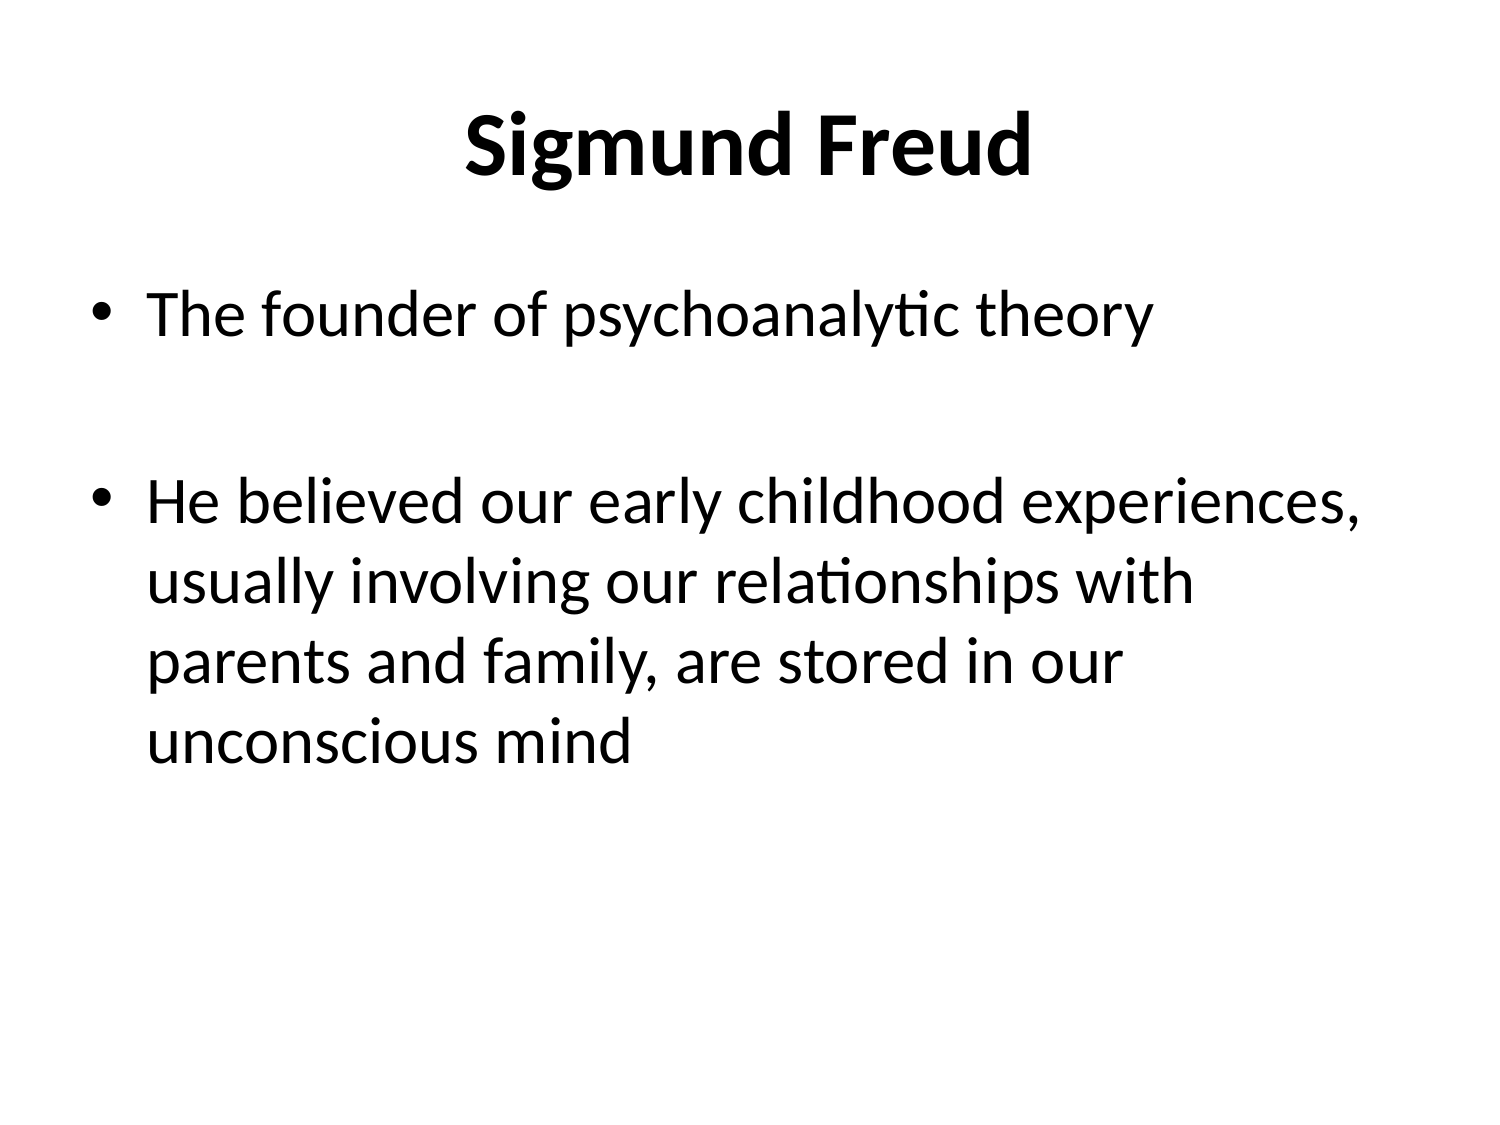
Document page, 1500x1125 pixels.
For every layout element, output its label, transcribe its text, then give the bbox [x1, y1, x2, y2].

list The founder of psychoanalytic theory He believed our early childhood experiences, usually involving our relationships with parents and family, are stored in our unconscious mind [75, 262, 1425, 1005]
title Sigmund Freud [75, 45, 1425, 233]
